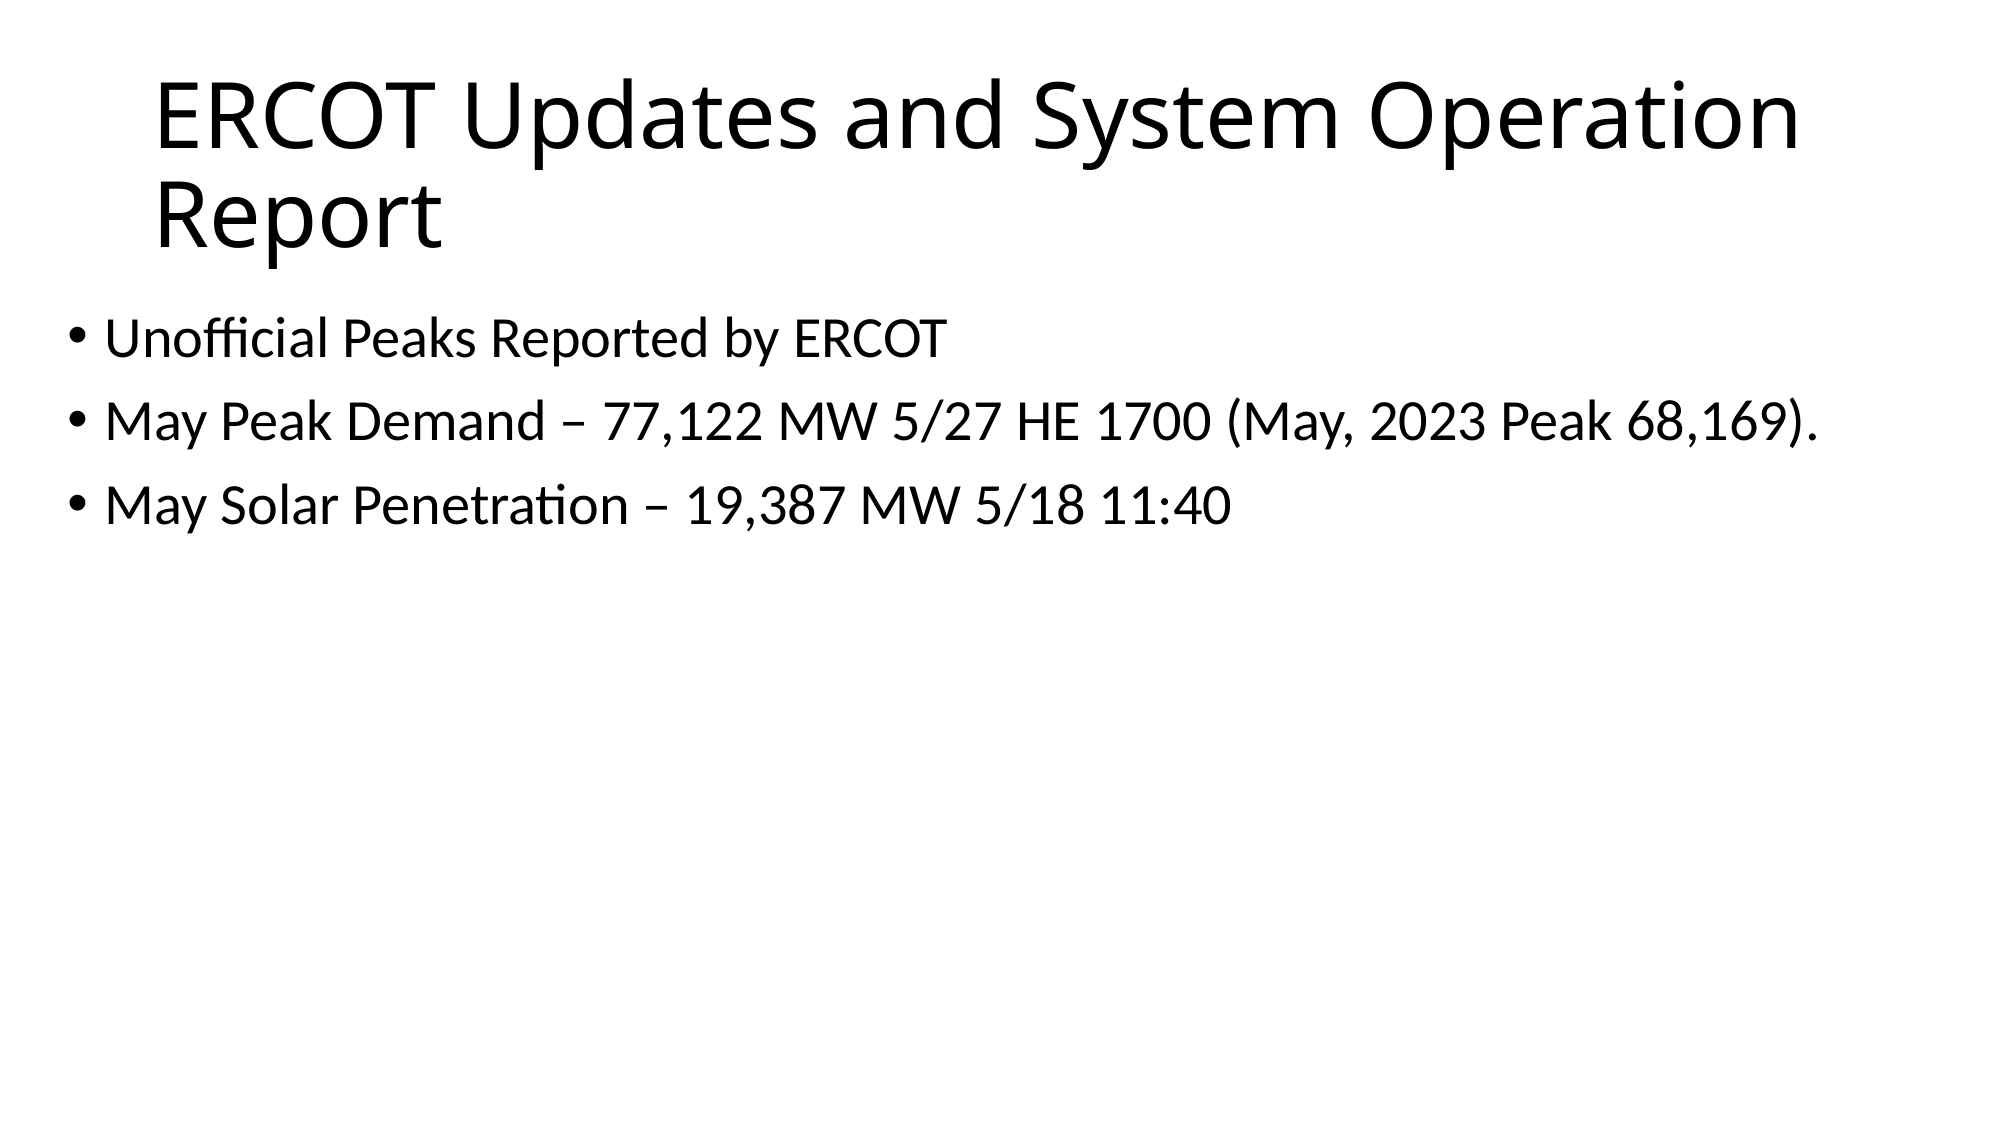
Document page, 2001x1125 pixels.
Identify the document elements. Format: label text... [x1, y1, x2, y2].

list Unofficial Peaks Reported by ERCOT May Peak Demand – 77,122 MW 5/27 HE 1700 (May, 2023 Peak 68,169). May Solar Penetration – 19,387 MW 5/18 11:40 [52, 299, 1942, 1014]
title ERCOT Updates and System Operation Report [137, 59, 1863, 278]
